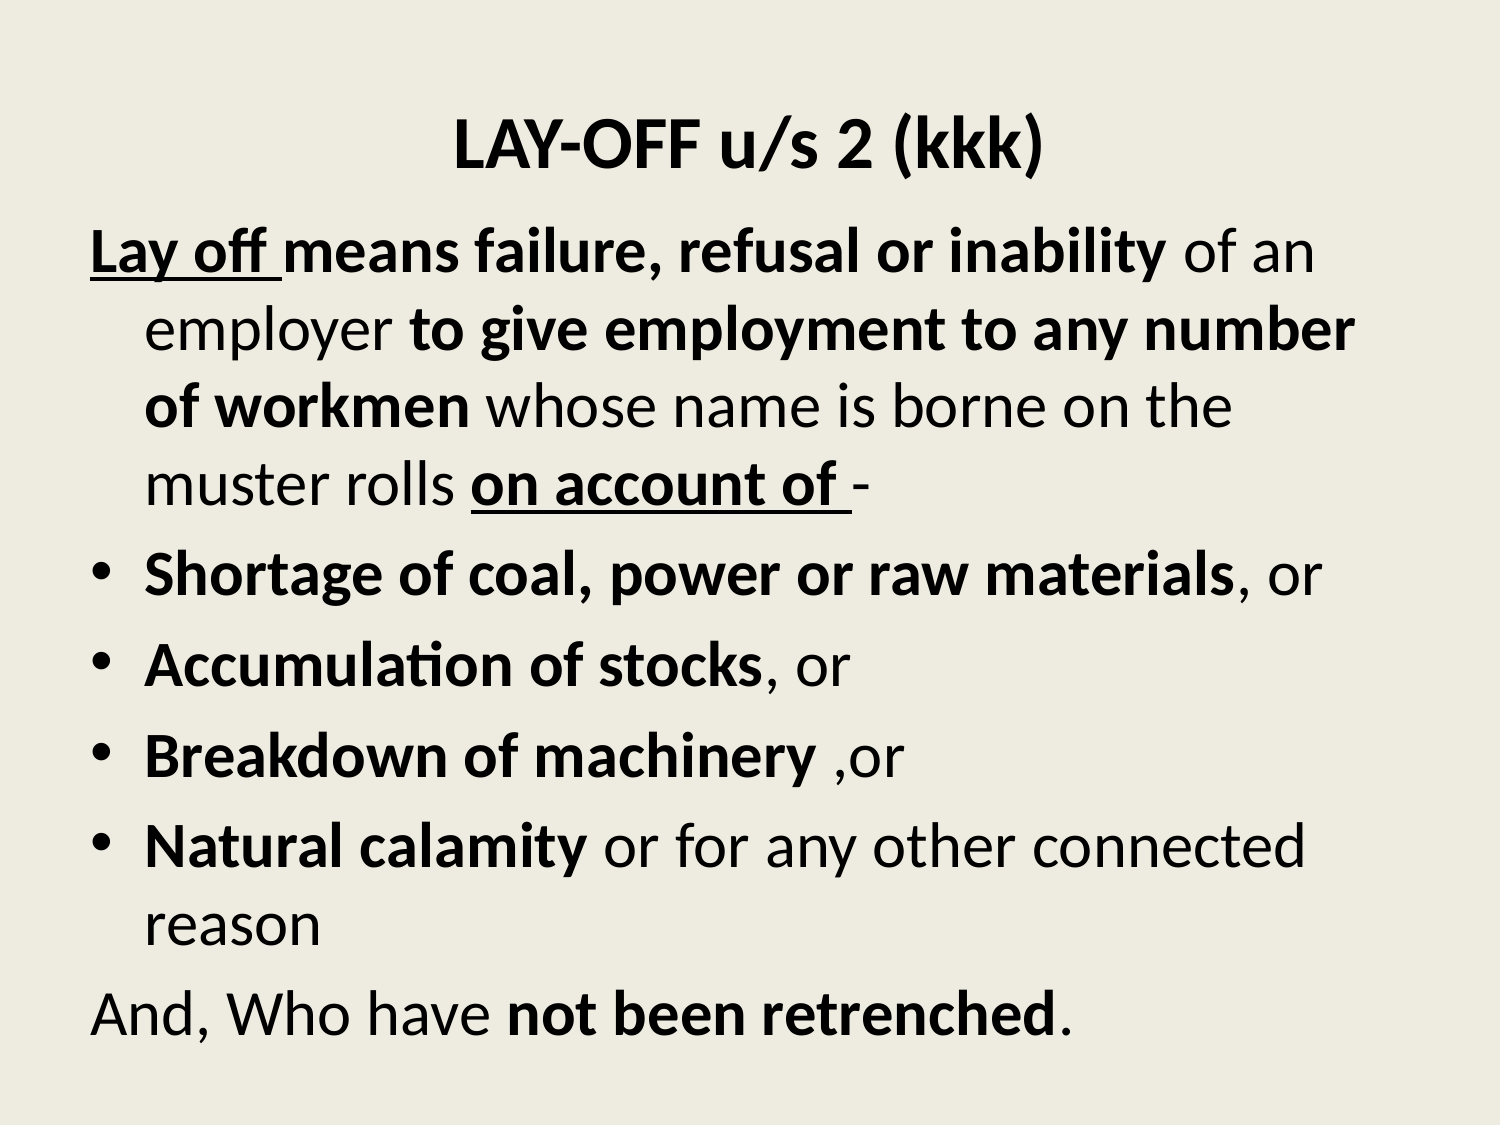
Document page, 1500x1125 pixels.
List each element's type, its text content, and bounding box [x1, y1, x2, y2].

list Lay off means failure, refusal or inability of an employer to give employment to any number of workmen whose name is borne on the muster rolls on account of - Shortage of coal, power or raw materials, or Accumulation of stocks, or Breakdown of machinery ,or Natural calamity or for any other connected reason And, Who have not been retrenched. [75, 200, 1425, 1063]
title LAY-OFF u/s 2 (kkk) [75, 45, 1425, 200]
